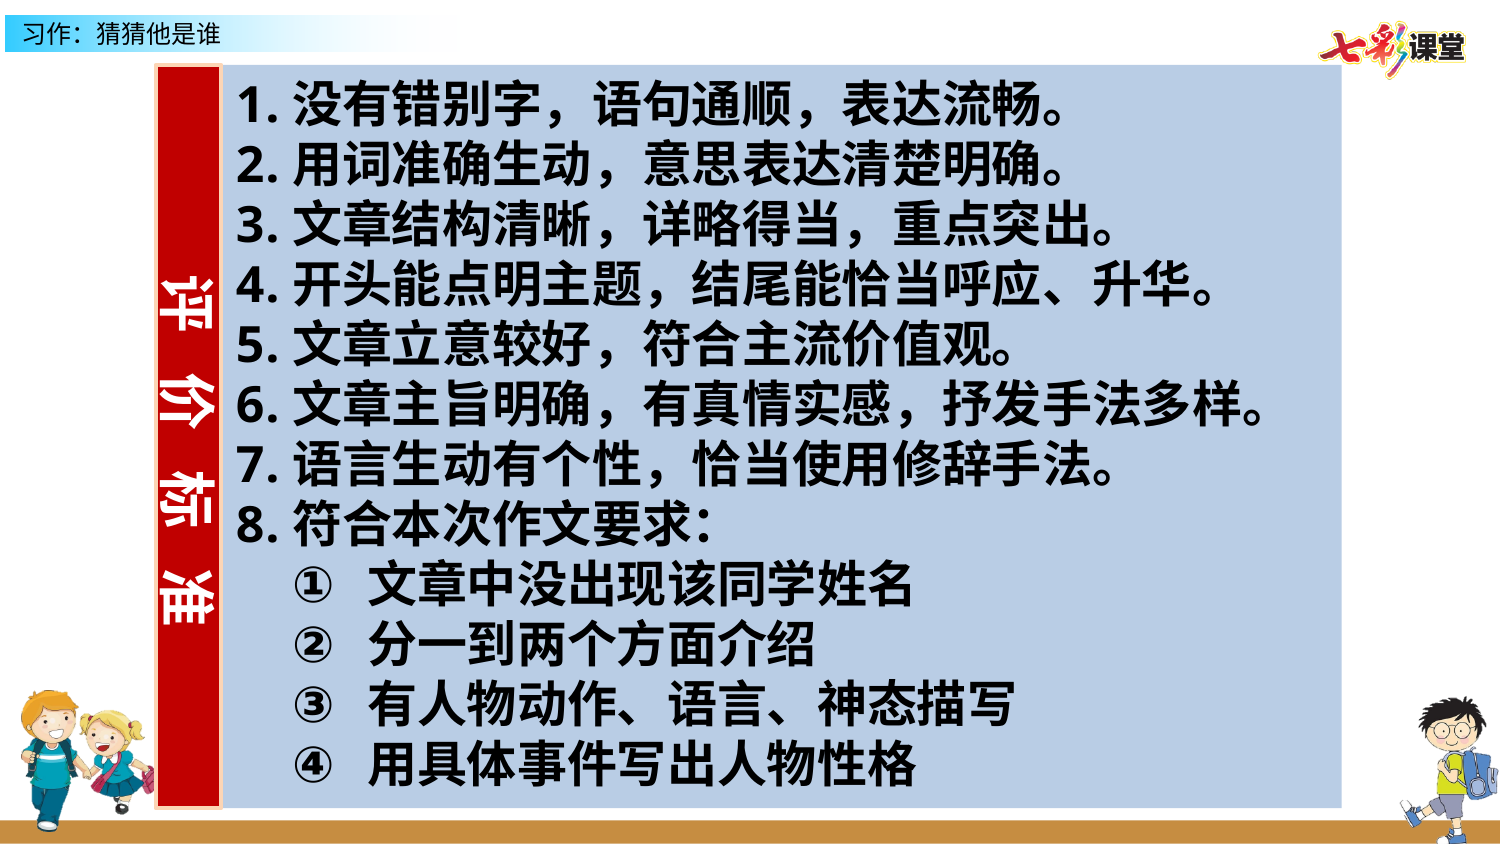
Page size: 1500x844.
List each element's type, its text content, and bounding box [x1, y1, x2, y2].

picture [1358, 684, 1500, 844]
text_box 评 价 标 准 [154, 63, 223, 810]
picture [1316, 20, 1468, 80]
text_box 没有错别字，语句通顺，表达流畅。 用词准确生动，意思表达清楚明确。 文章结构清晰，详略得当，重点突出。 开头能点明主题，结尾能恰当呼应、升华。 文章立意较好，符合主流价值观。 文章主旨明确，有真情实感，抒发手法多样。 语言生动有个性，恰当使用修辞手法。 符合本次作文要求： 文章中没出现该同学姓名 分一到两个方面介绍 有人物动作、语言、神态描写 用具体事件写出人物性格 [223, 64, 1342, 809]
picture [21, 690, 162, 832]
